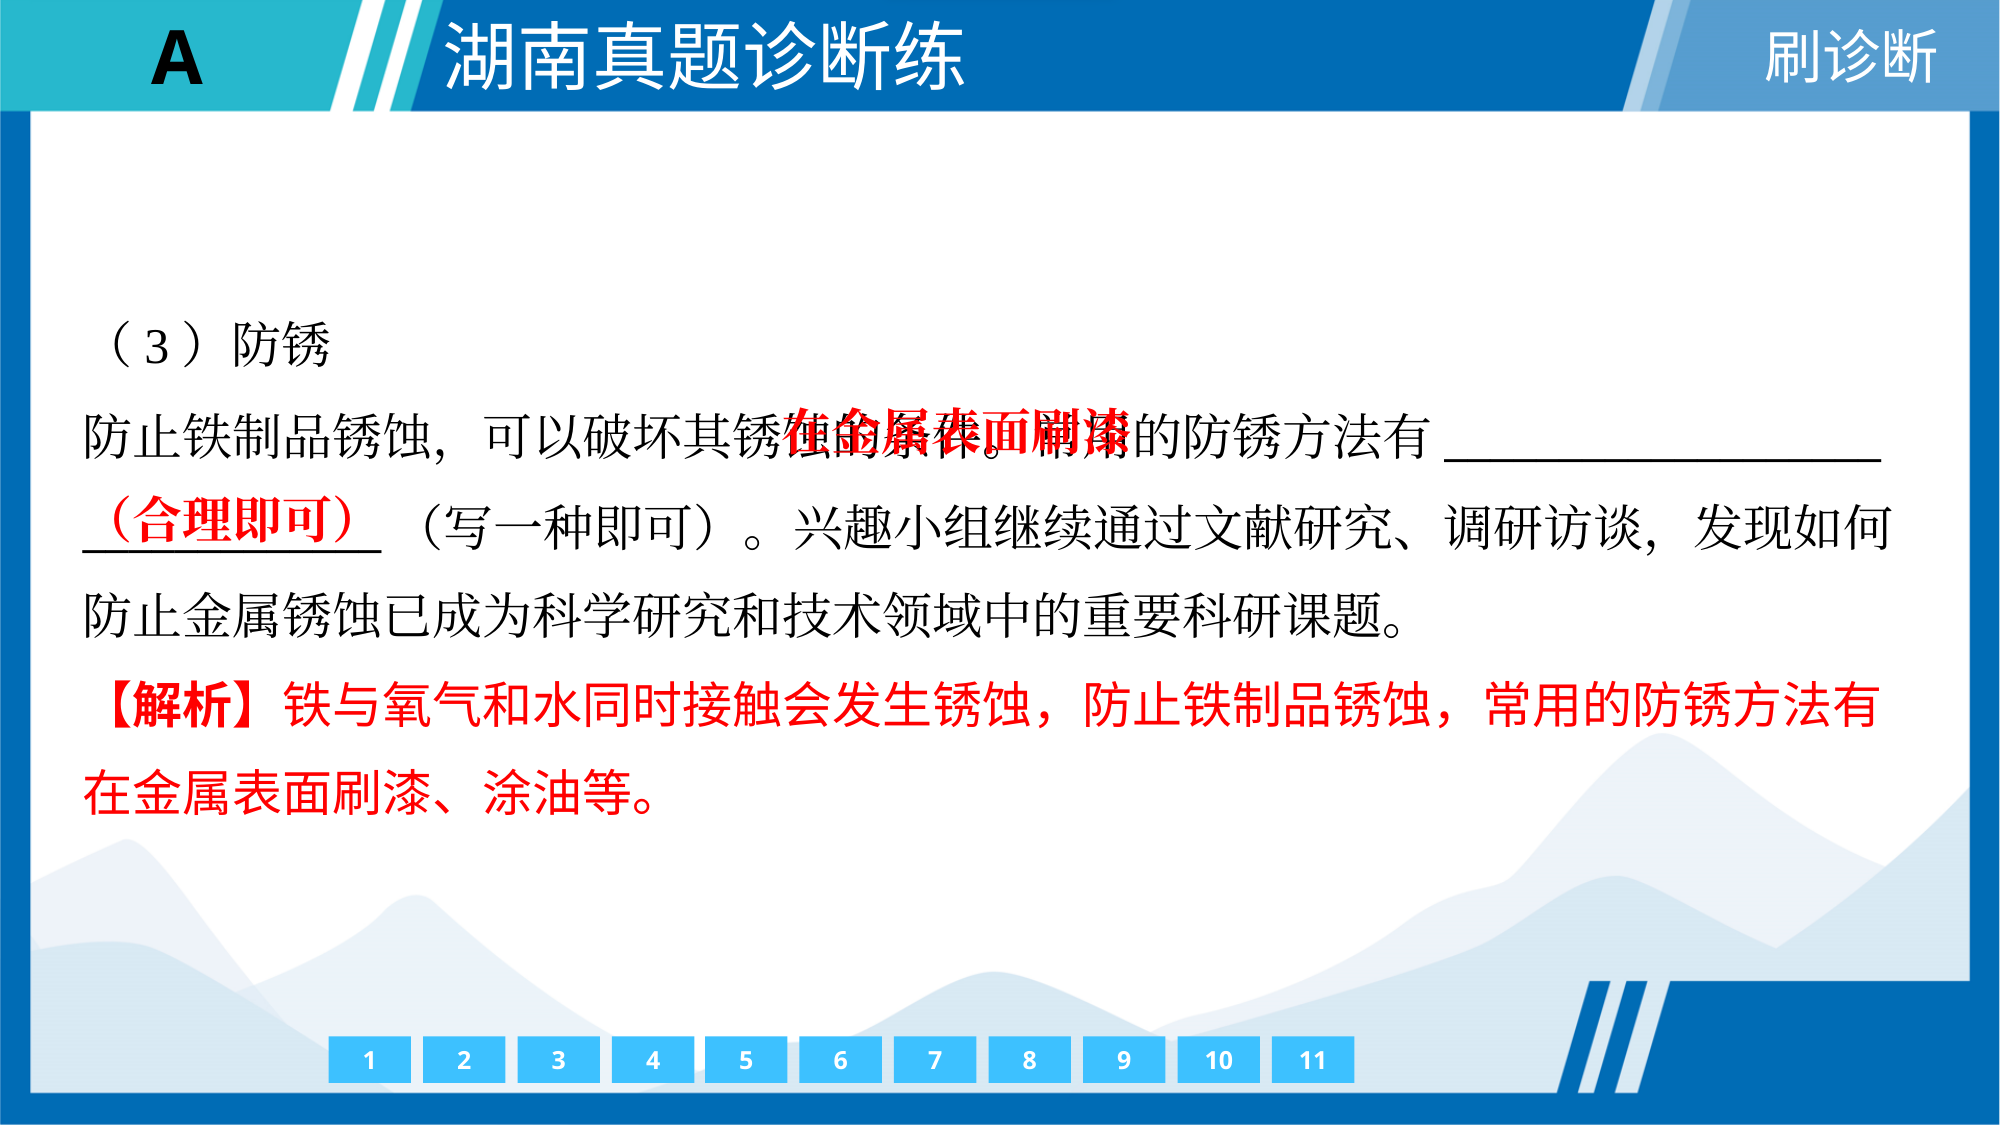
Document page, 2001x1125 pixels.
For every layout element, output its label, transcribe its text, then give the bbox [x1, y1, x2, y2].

picture [0, 0, 2000, 1125]
text_box （3）防锈 防止铁制品锈蚀，可以破坏其锈蚀的条件。常用的防锈方法有___________________ _____________（写一种即可）。兴趣小组继续通过文献研究、调研访谈，发现如何 防止金属锈蚀已成为科学研究和技术领域中的重要科研课题。 [82, 281, 1917, 368]
text_box 在金属表面刷漆 （合理即可） [82, 368, 1917, 539]
text_box （3）防锈 防止铁制品锈蚀，可以破坏其锈蚀的条件。常用的防锈方法有___________________ _____________（写一种即可）。兴趣小组继续通过文献研究、调研访谈，发现如何 防止金属锈蚀已成为科学研究和技术领域中的重要科研课题。 [82, 539, 1917, 635]
text_box 【解析】铁与氧气和水同时接触会发生锈蚀，防止铁制品锈蚀，常用的防锈方法有 在金属表面刷漆、涂油等。 [82, 641, 1917, 812]
